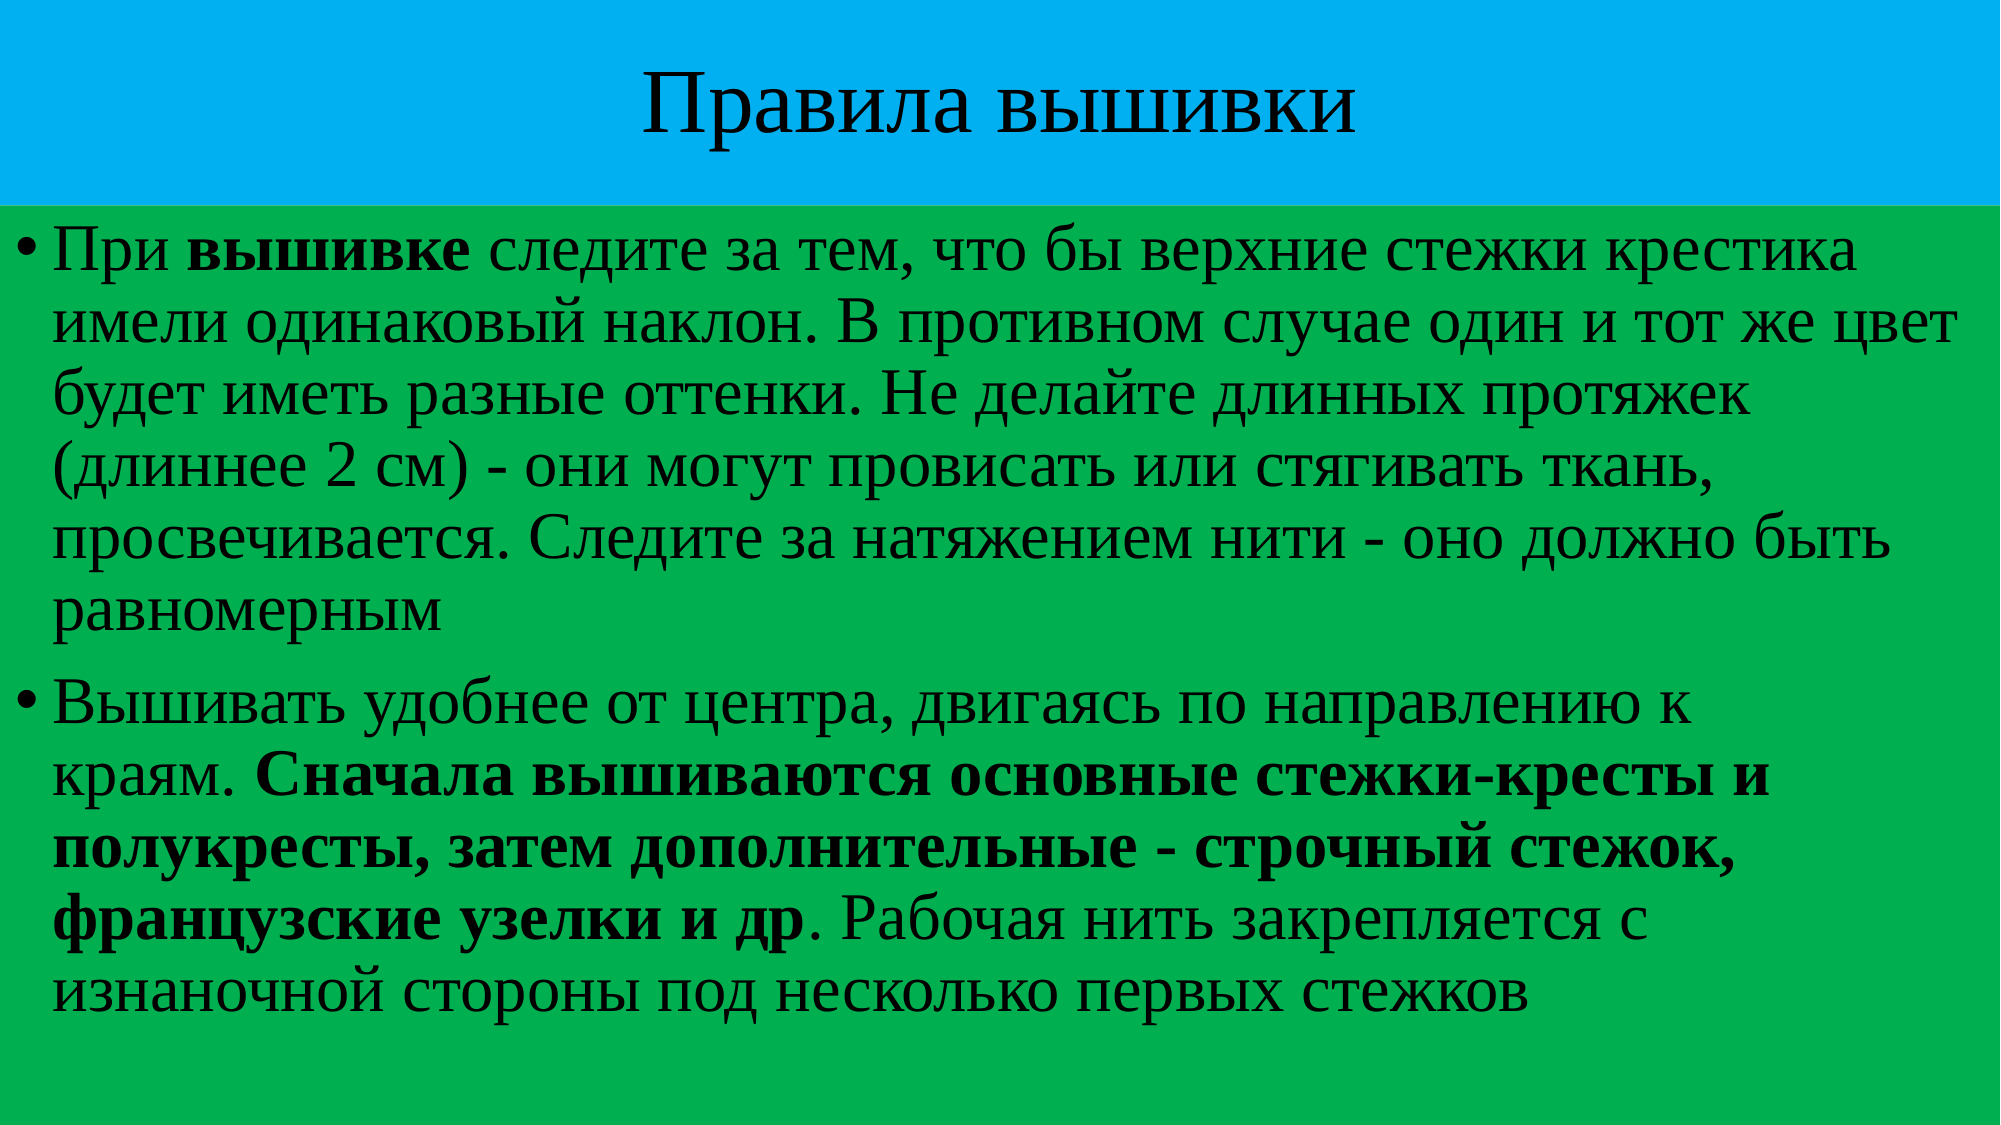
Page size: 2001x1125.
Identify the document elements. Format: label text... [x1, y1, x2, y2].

list При вышивке следите за тем, что бы верхние стежки крестика имели одинаковый наклон. В противном случае один и тот же цвет будет иметь разные оттенки. Не делайте длинных протяжек (длиннее 2 см) - они могут провисать или стягивать ткань, просвечивается. Следите за натяжением нити - оно должно быть равномерным Вышивать удобнее от центра, двигаясь по направлению к краям. Сначала вышиваются основные стежки-кресты и полукресты, затем дополнительные - строчный стежок, французские узелки и др. Рабочая нить закрепляется с изнаночной стороны под несколько первых стежков [0, 205, 2000, 1125]
title Правила вышивки [0, 0, 2000, 205]
